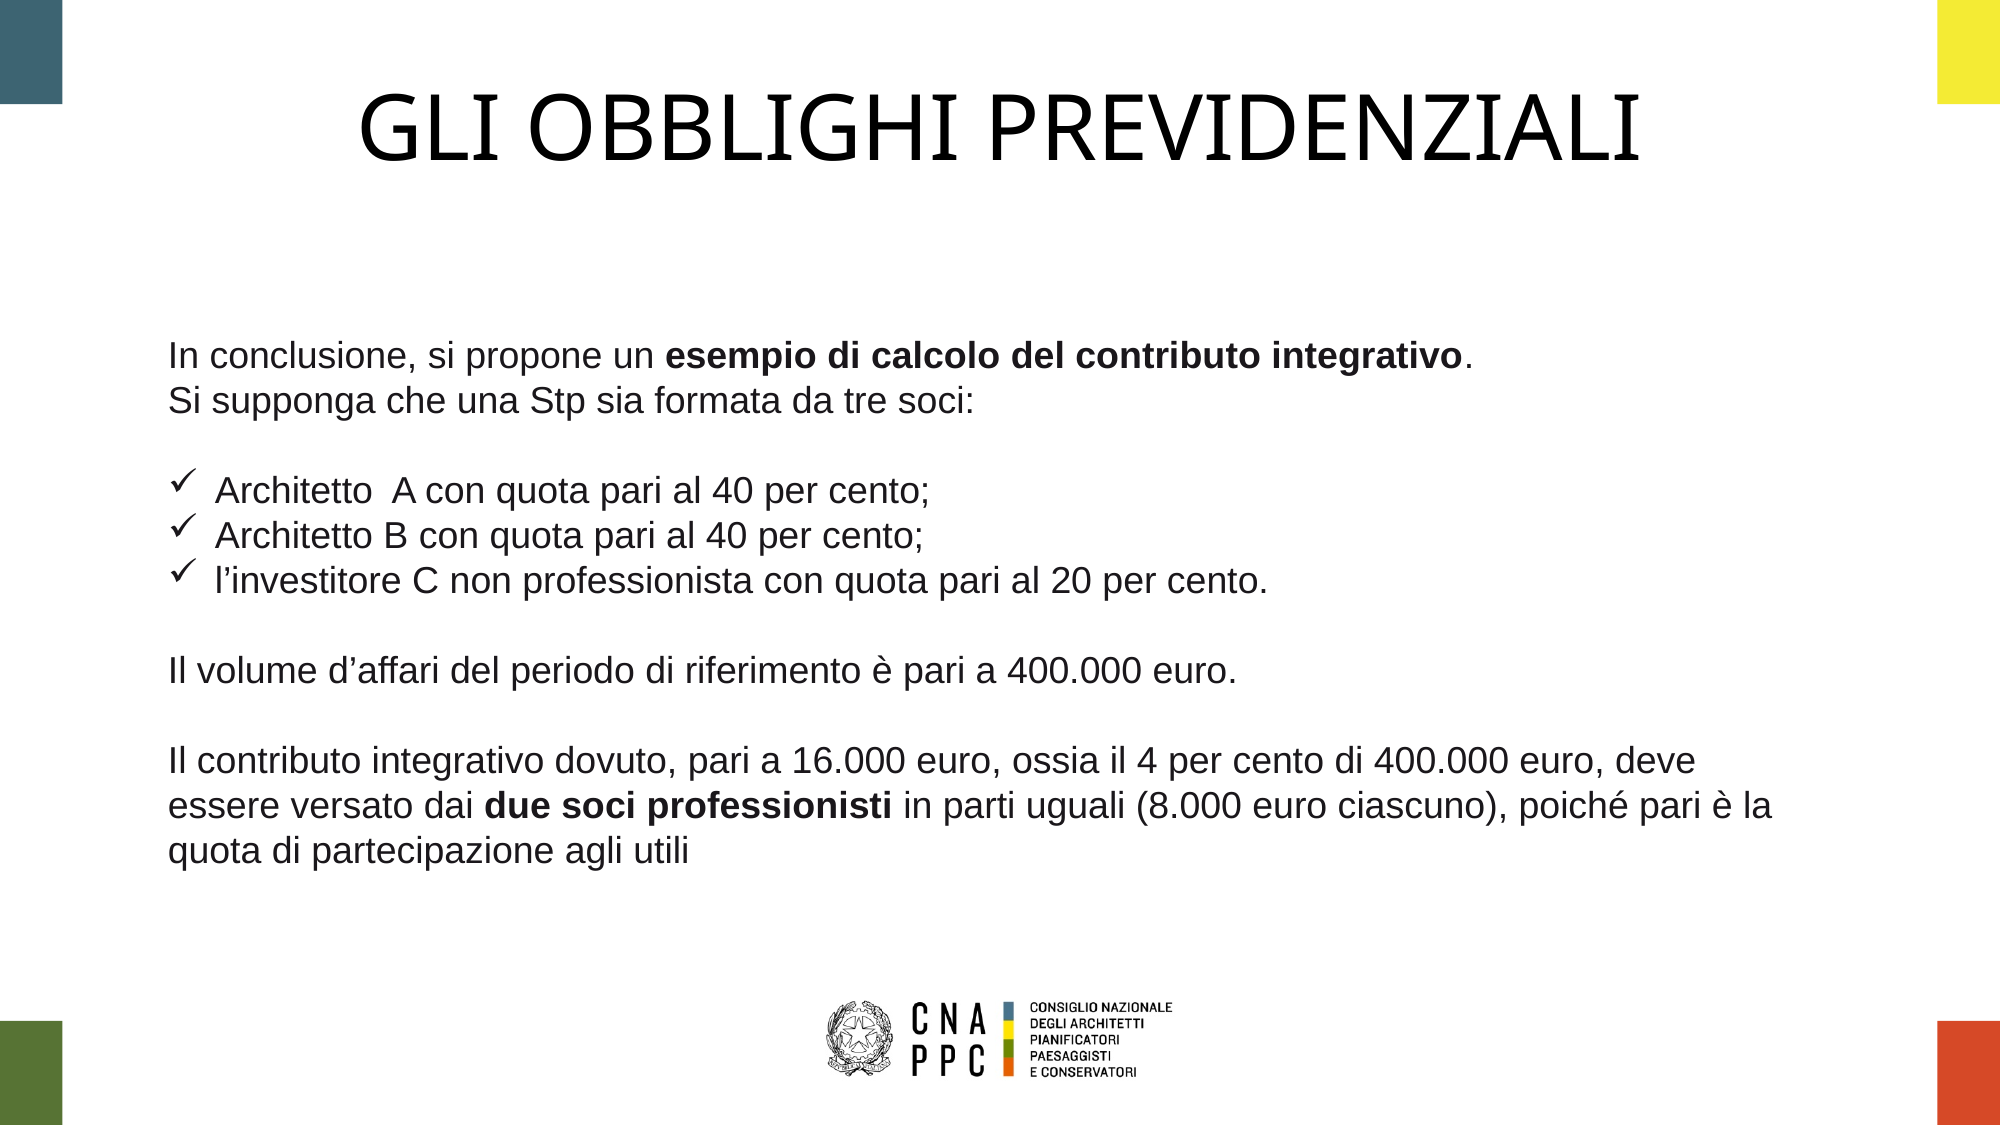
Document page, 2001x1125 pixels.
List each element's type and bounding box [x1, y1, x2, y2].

text_box [0, 0, 2000, 1125]
